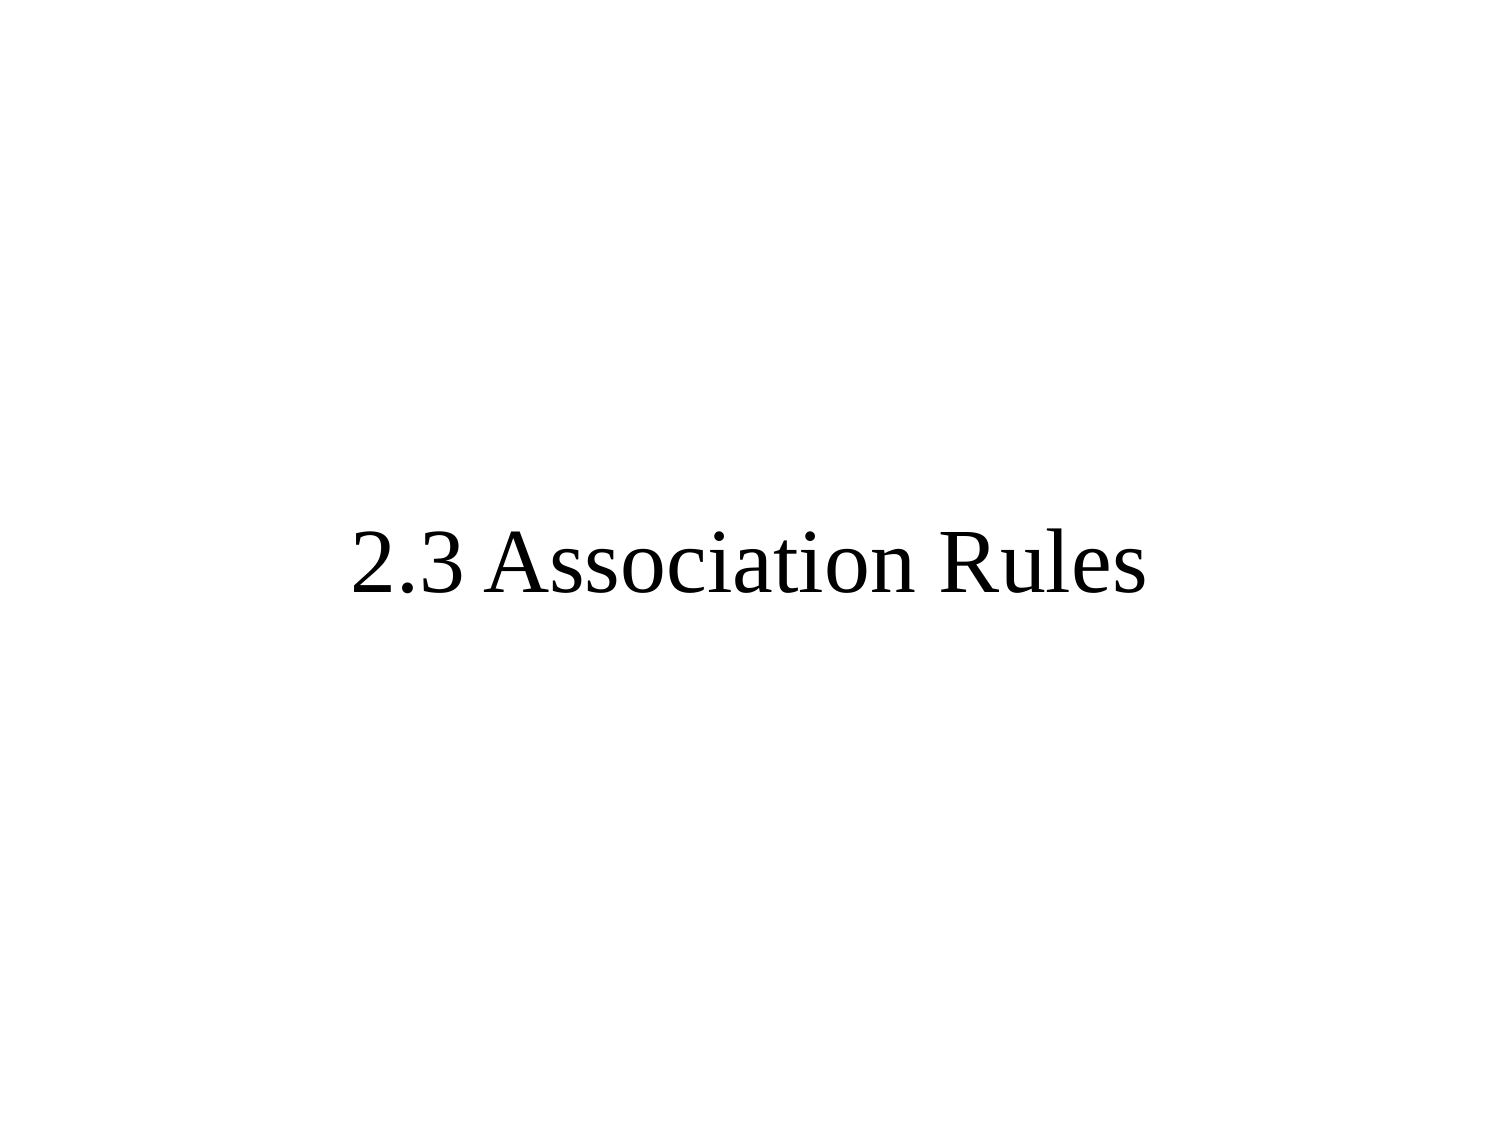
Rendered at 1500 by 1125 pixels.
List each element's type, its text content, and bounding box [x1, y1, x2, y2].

title 2.3 Association Rules [112, 462, 1388, 650]
